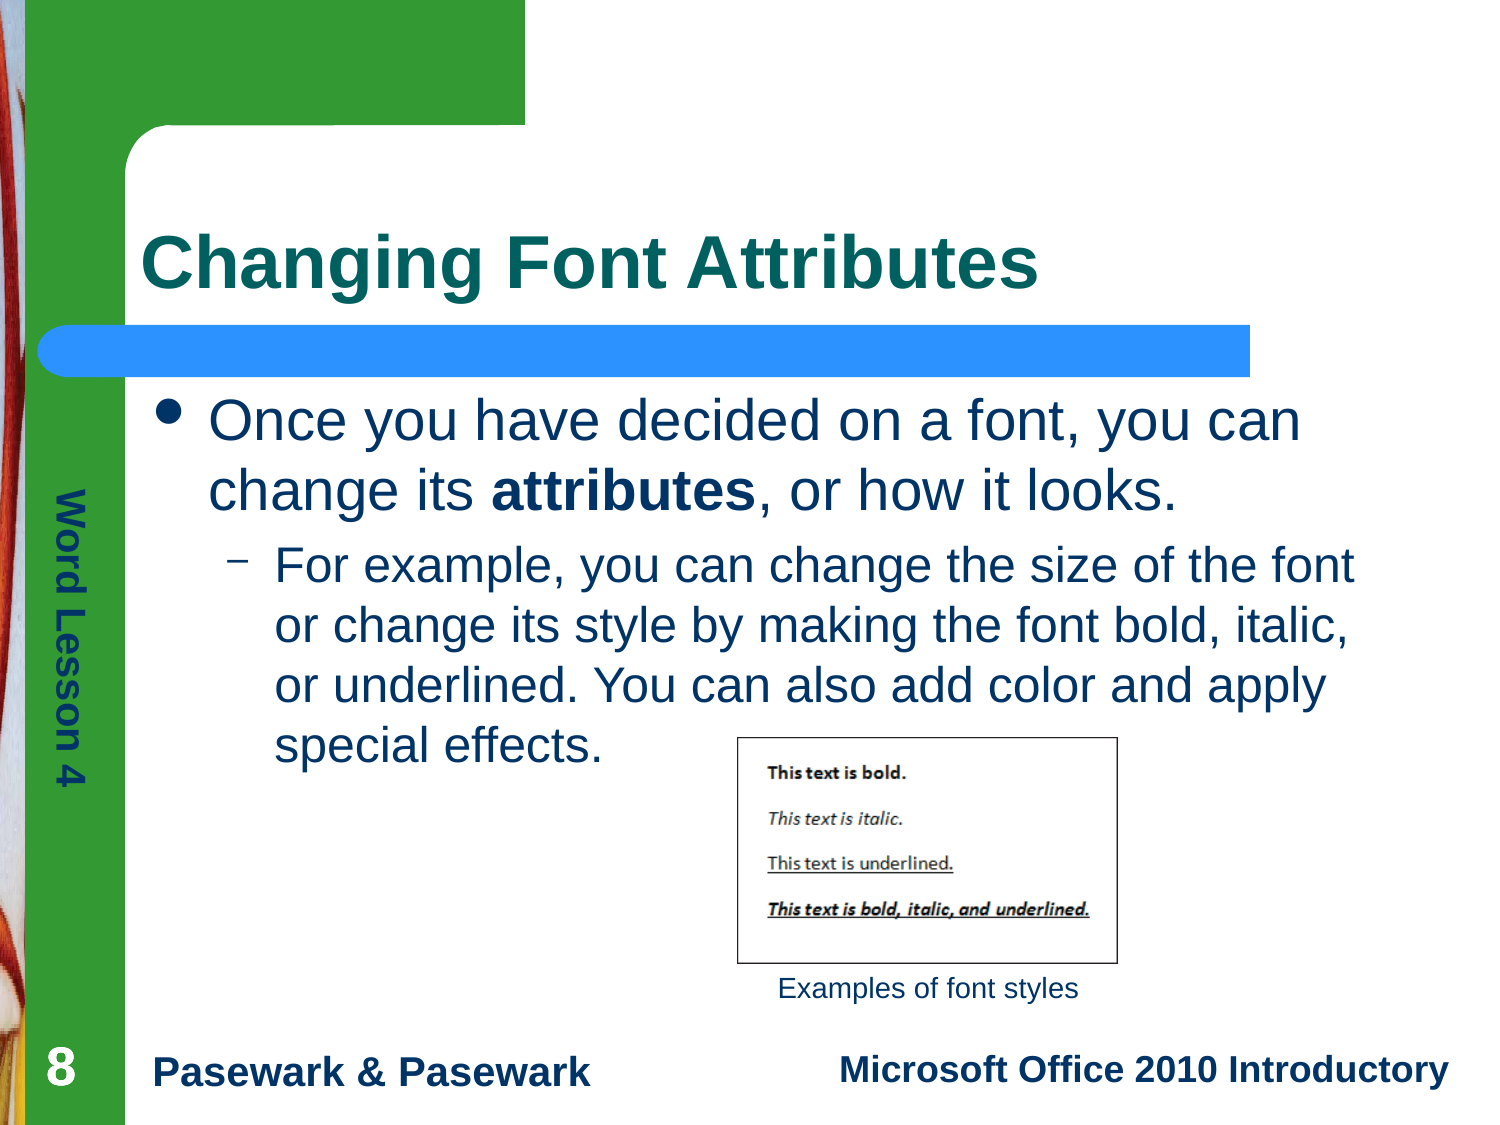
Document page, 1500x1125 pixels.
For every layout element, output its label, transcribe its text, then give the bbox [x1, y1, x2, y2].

picture [0, 0, 25, 1125]
list Once you have decided on a font, you can change its attributes, or how it looks. For example, you can change the size of the font or change its style by making the font bold, italic, or underlined. You can also add color and apply special effects. [137, 374, 1400, 1076]
text_box Examples of font styles [762, 972, 1095, 1013]
picture [737, 737, 1118, 964]
title Changing Font Attributes [124, 124, 1426, 313]
text_box 8 [13, 1023, 111, 1105]
